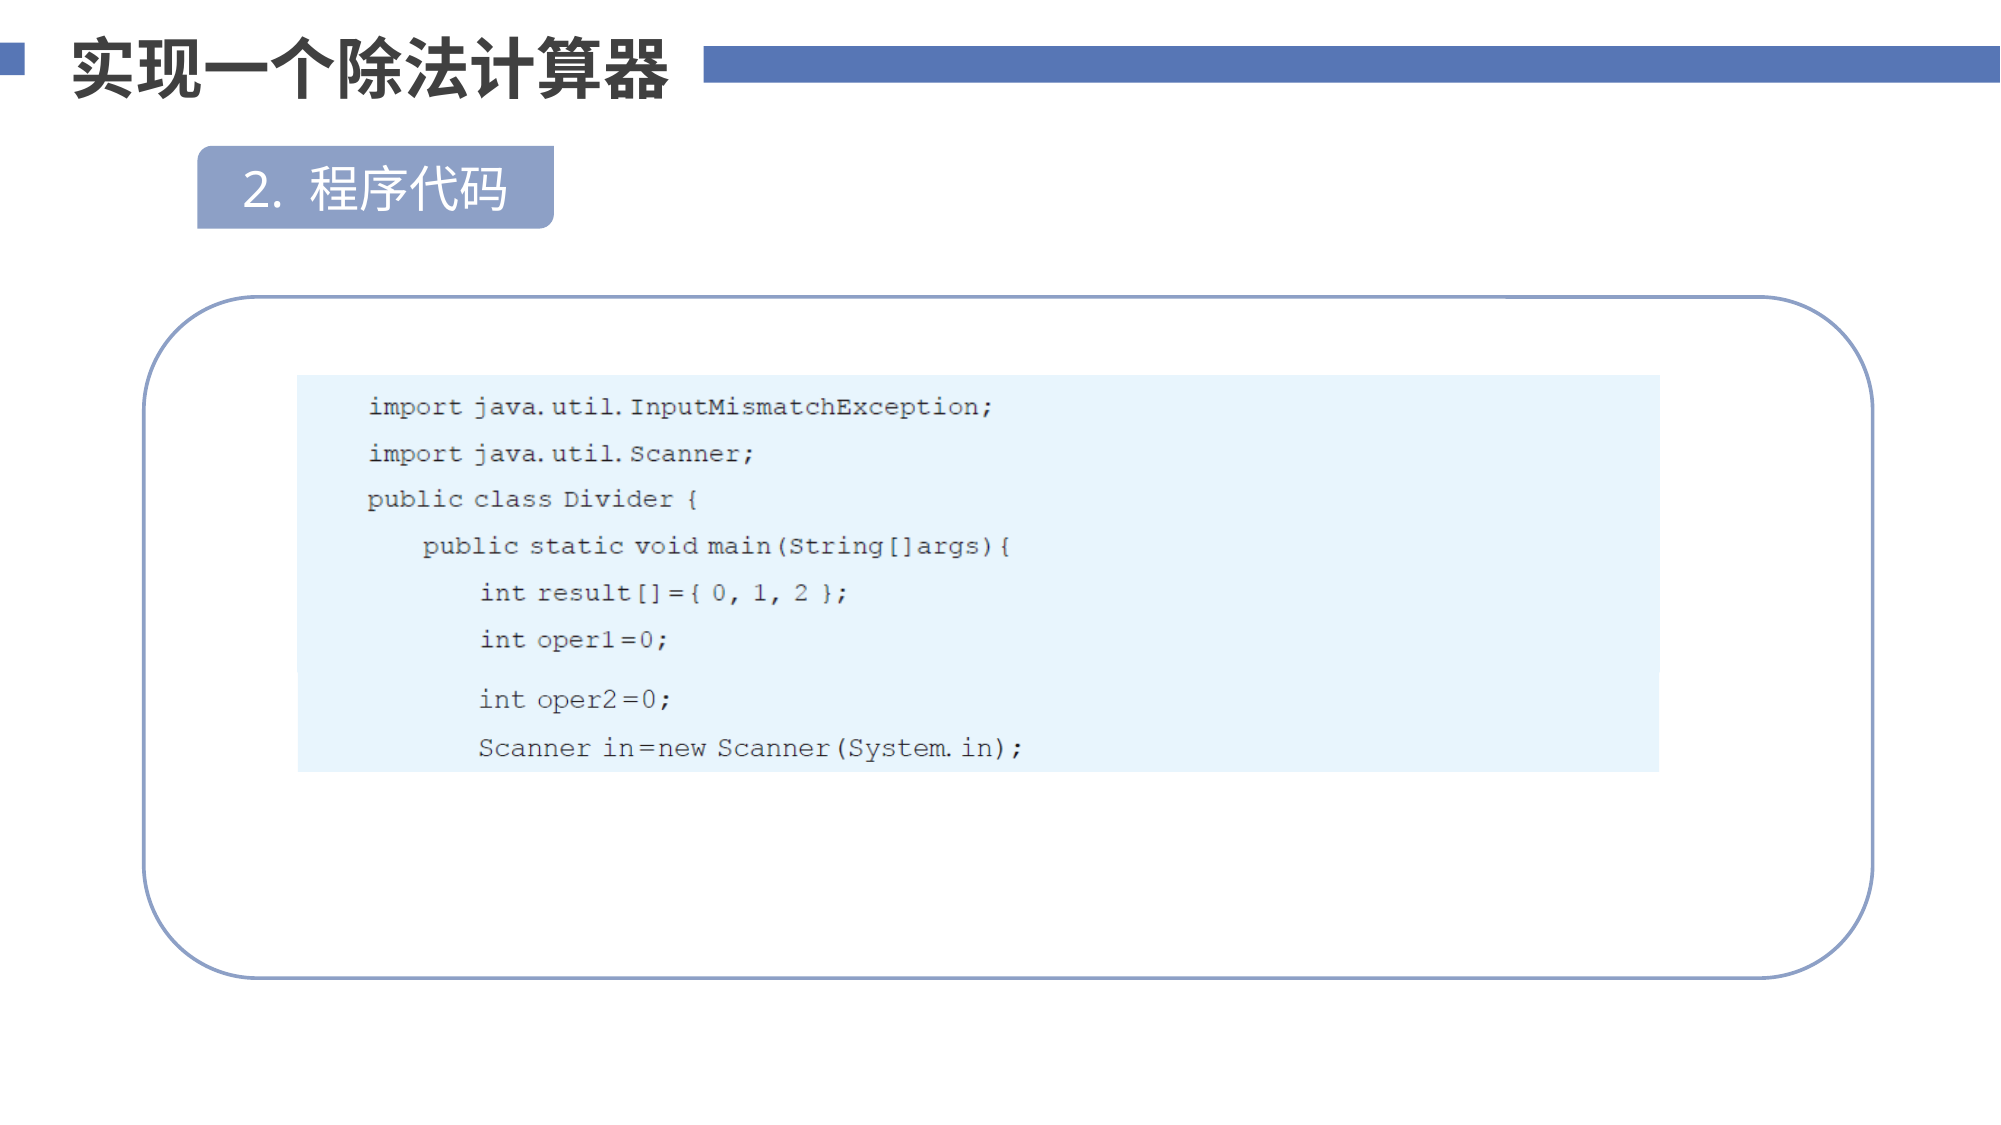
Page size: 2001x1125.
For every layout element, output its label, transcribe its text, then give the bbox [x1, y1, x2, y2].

text_box 2. 程序代码 [197, 145, 554, 229]
text_box [0, 41, 26, 76]
picture [297, 375, 1660, 772]
text_box 实现一个除法计算器 [69, 26, 671, 107]
text_box [702, 45, 2000, 84]
text_box [142, 295, 1874, 980]
